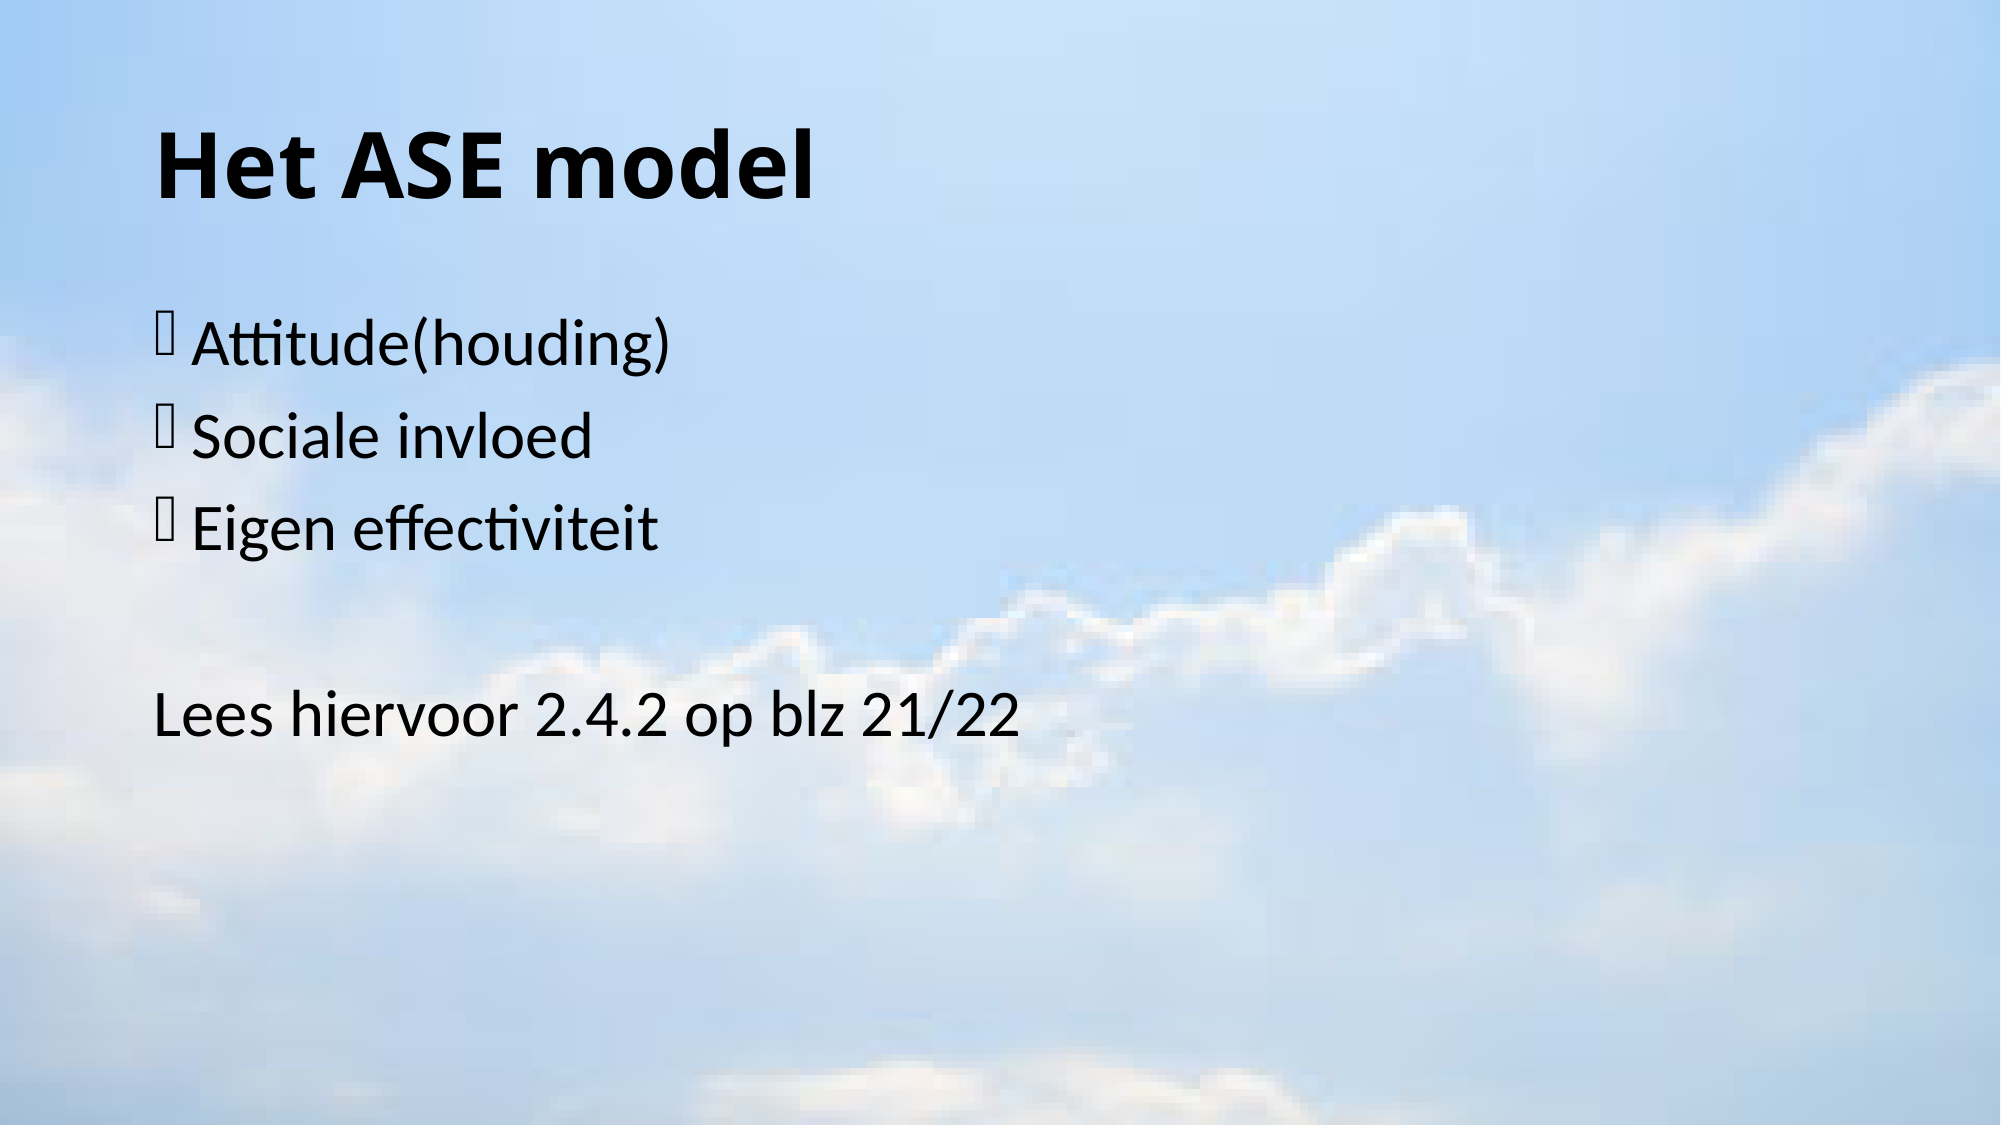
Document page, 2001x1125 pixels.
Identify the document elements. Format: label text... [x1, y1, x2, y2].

title Het ASE model [138, 60, 1864, 278]
picture [0, 0, 2001, 1125]
list Attitude(houding) Sociale invloed Eigen effectiviteit Lees hiervoor 2.4.2 op blz 21/22 [138, 299, 1864, 1014]
